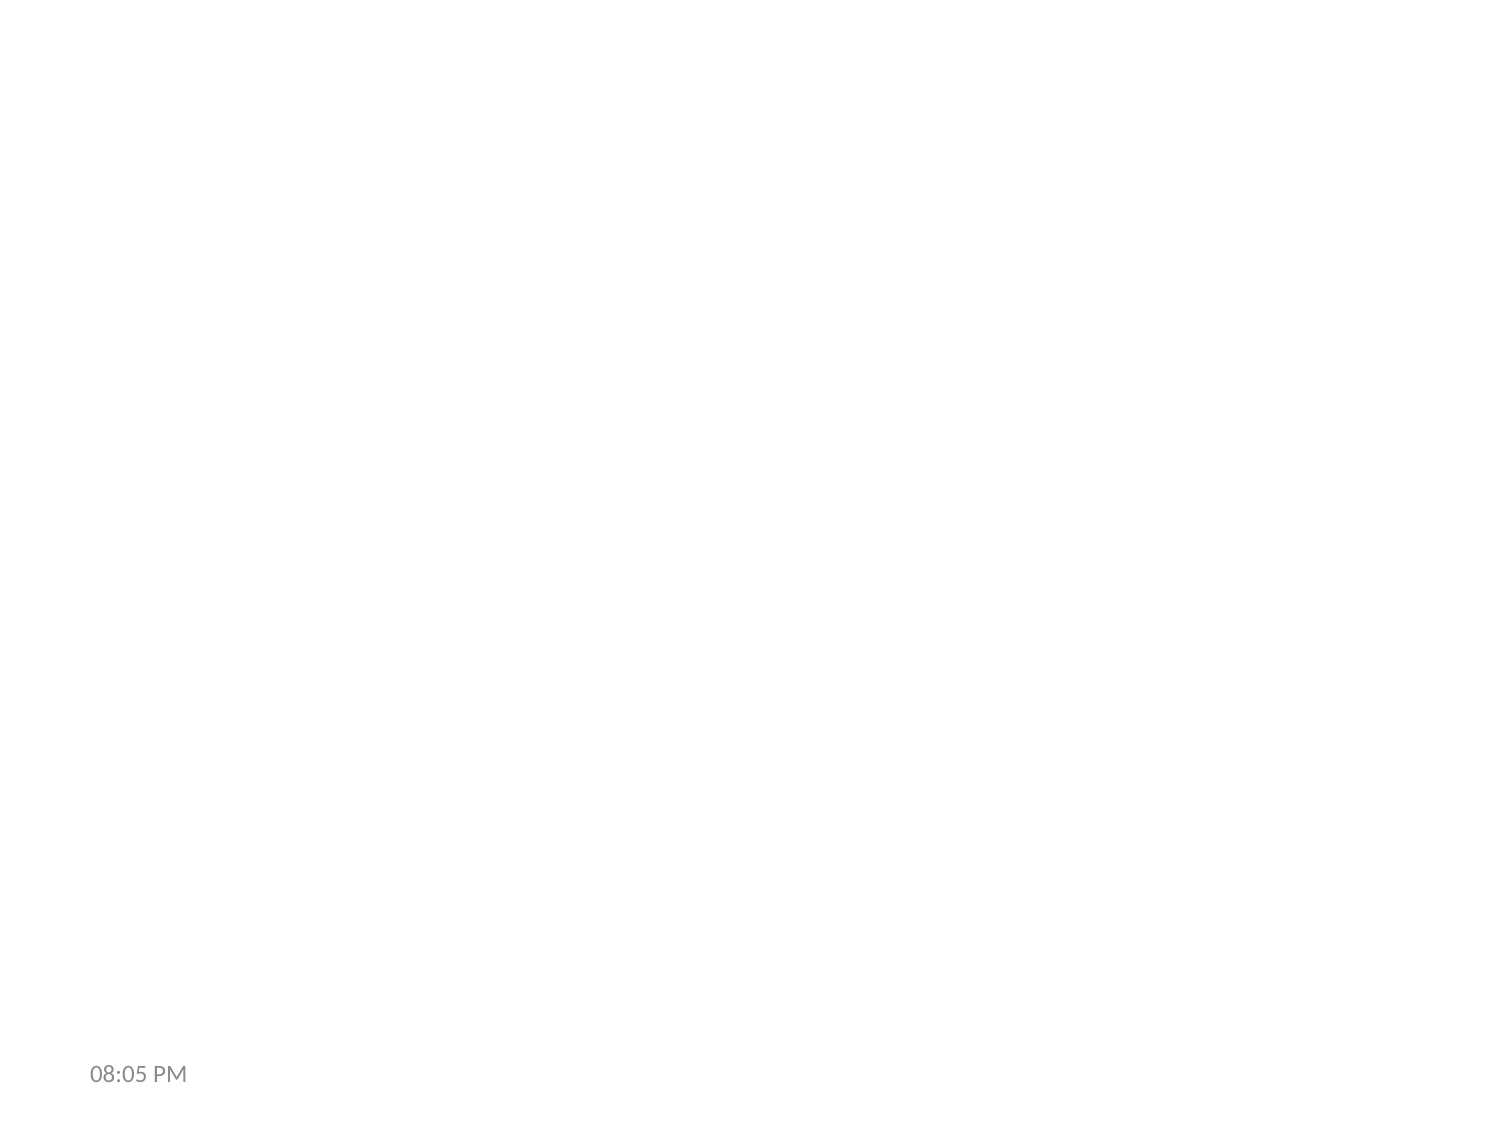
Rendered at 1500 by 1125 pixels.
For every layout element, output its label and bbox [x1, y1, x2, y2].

slide_number [75, 1042, 425, 1103]
